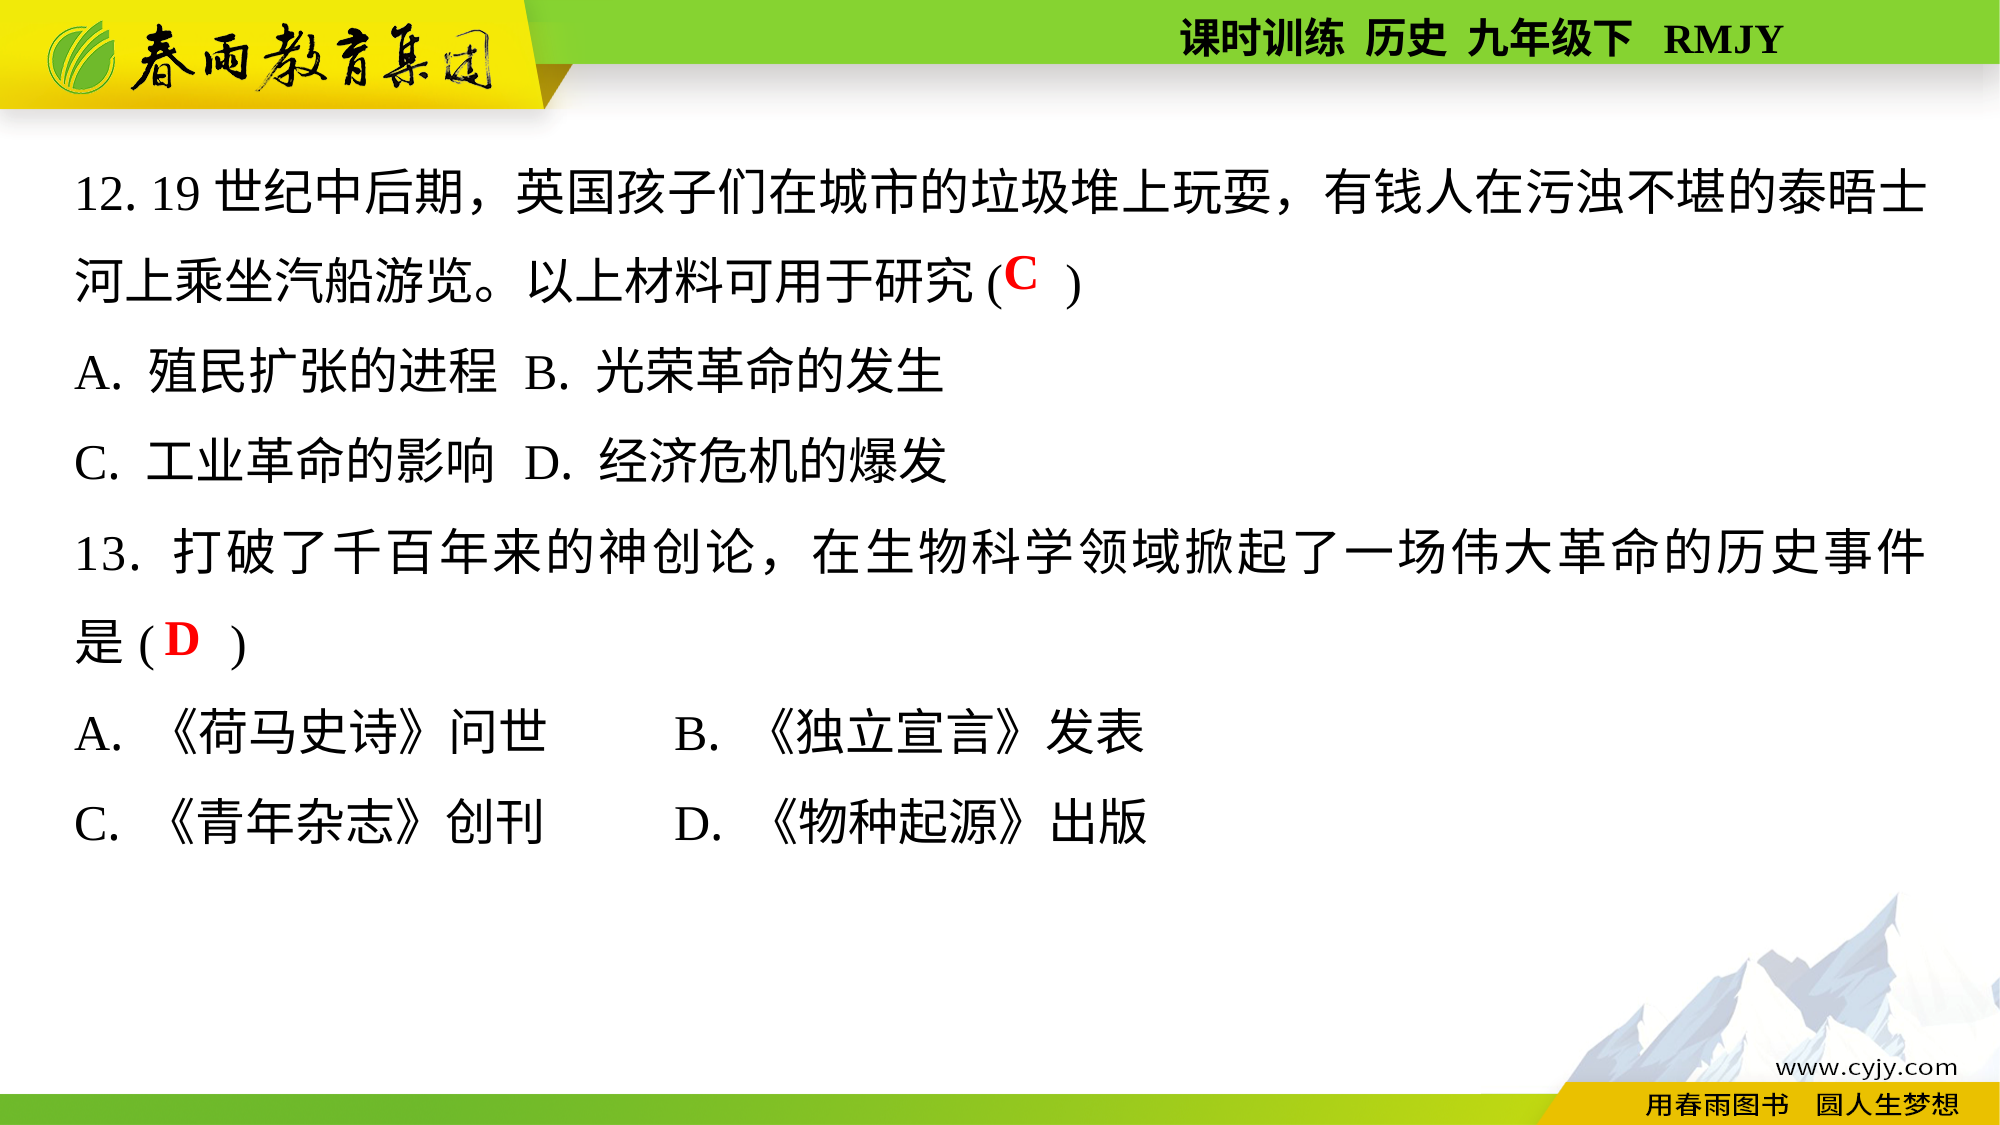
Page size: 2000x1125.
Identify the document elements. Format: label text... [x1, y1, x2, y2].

text_box C [988, 231, 1055, 307]
picture [0, 0, 2000, 1125]
text_box D [149, 597, 216, 673]
list 12. 19世纪中后期，英国孩子们在城市的垃圾堆上玩耍，有钱人在污浊不堪的泰晤士河上乘坐汽船游览。以上材料可用于研究( ) A. 殖民扩张的进程 B. 光荣革命的发生 C. 工业革命的影响 D. 经济危机的爆发 13. 打破了千百年来的神创论，在生物科学领域掀起了一场伟大革命的历史事件是( ) A. 《荷马史诗》问世 B. 《独立宣言》发表 C. 《青年杂志》创刊 D. 《物种起源》出版 [59, 122, 1944, 865]
